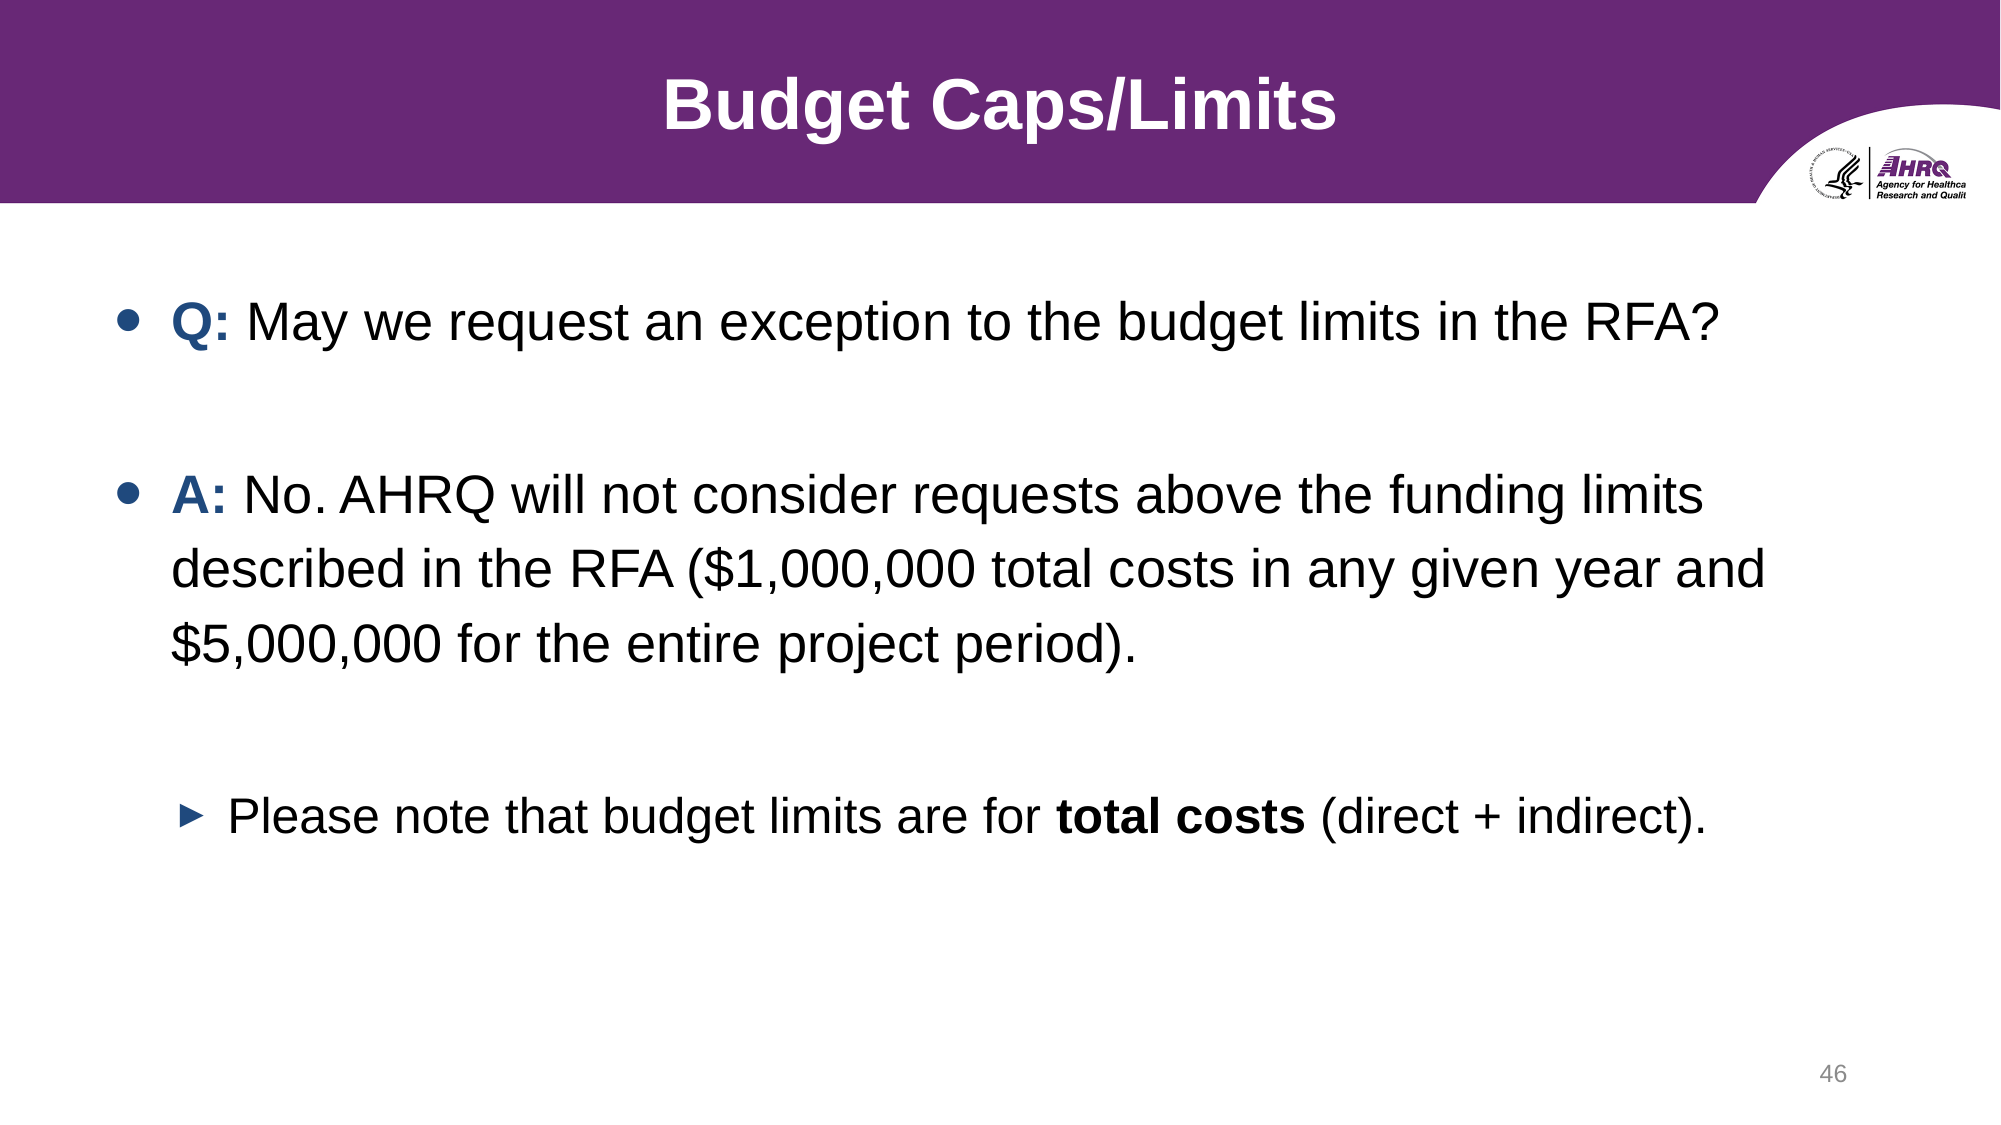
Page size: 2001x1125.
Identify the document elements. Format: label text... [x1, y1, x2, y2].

slide_number 46 [1412, 1042, 1863, 1103]
list Q: May we request an exception to the budget limits in the RFA? A: No. AHRQ will not consider requests above the funding limits described in the RFA ($1,000,000 total costs in any given year and $5,000,000 for the entire project period). Please note that budget limits are for total costs (direct + indirect). [99, 270, 1900, 1013]
picture [0, 0, 2001, 1125]
title Budget Caps/Limits [275, 50, 1725, 152]
